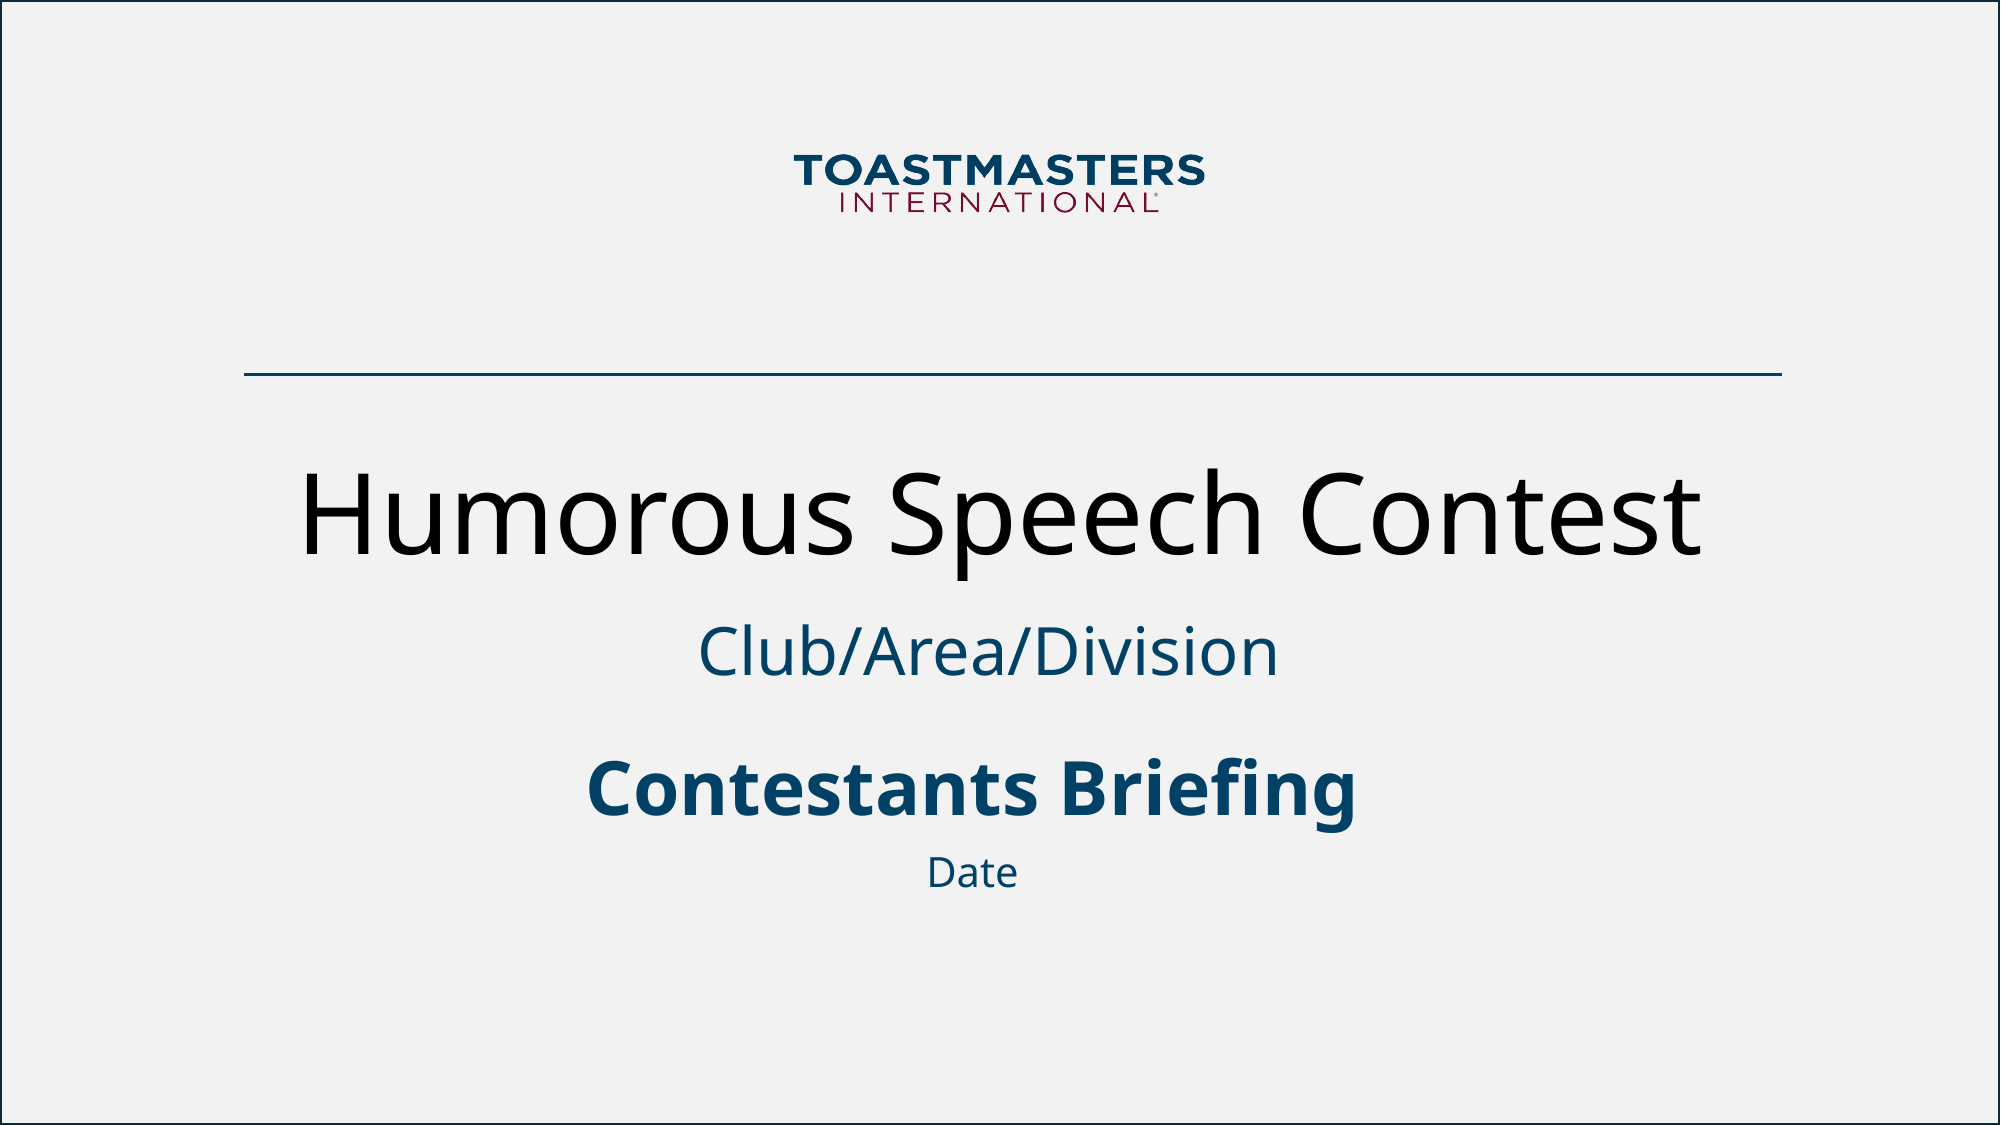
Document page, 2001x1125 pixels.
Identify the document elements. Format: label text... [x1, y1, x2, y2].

text_box Club/Area/Division [342, 612, 1637, 702]
text_box [0, 0, 2000, 1125]
picture [679, 0, 1320, 563]
text_box Humorous Speech Contest [206, 449, 1794, 612]
text_box Contestants Briefing Date [325, 742, 1620, 835]
